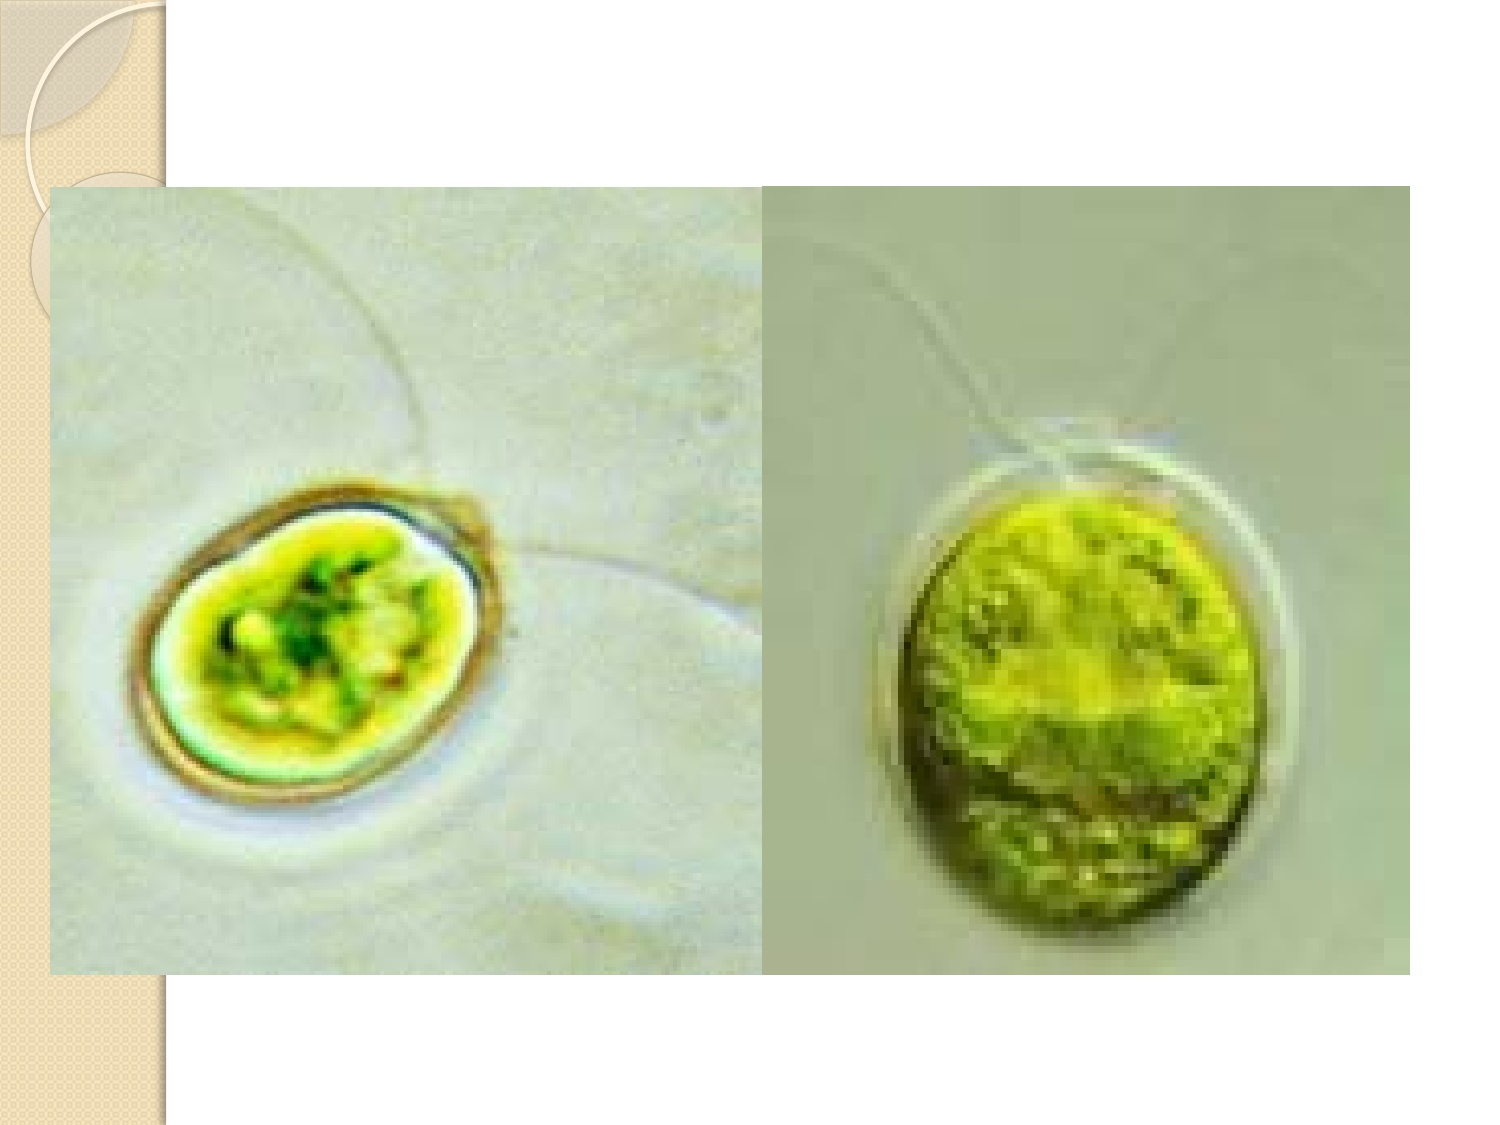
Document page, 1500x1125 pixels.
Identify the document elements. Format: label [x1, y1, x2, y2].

list [49, 187, 758, 976]
picture [762, 186, 1411, 976]
